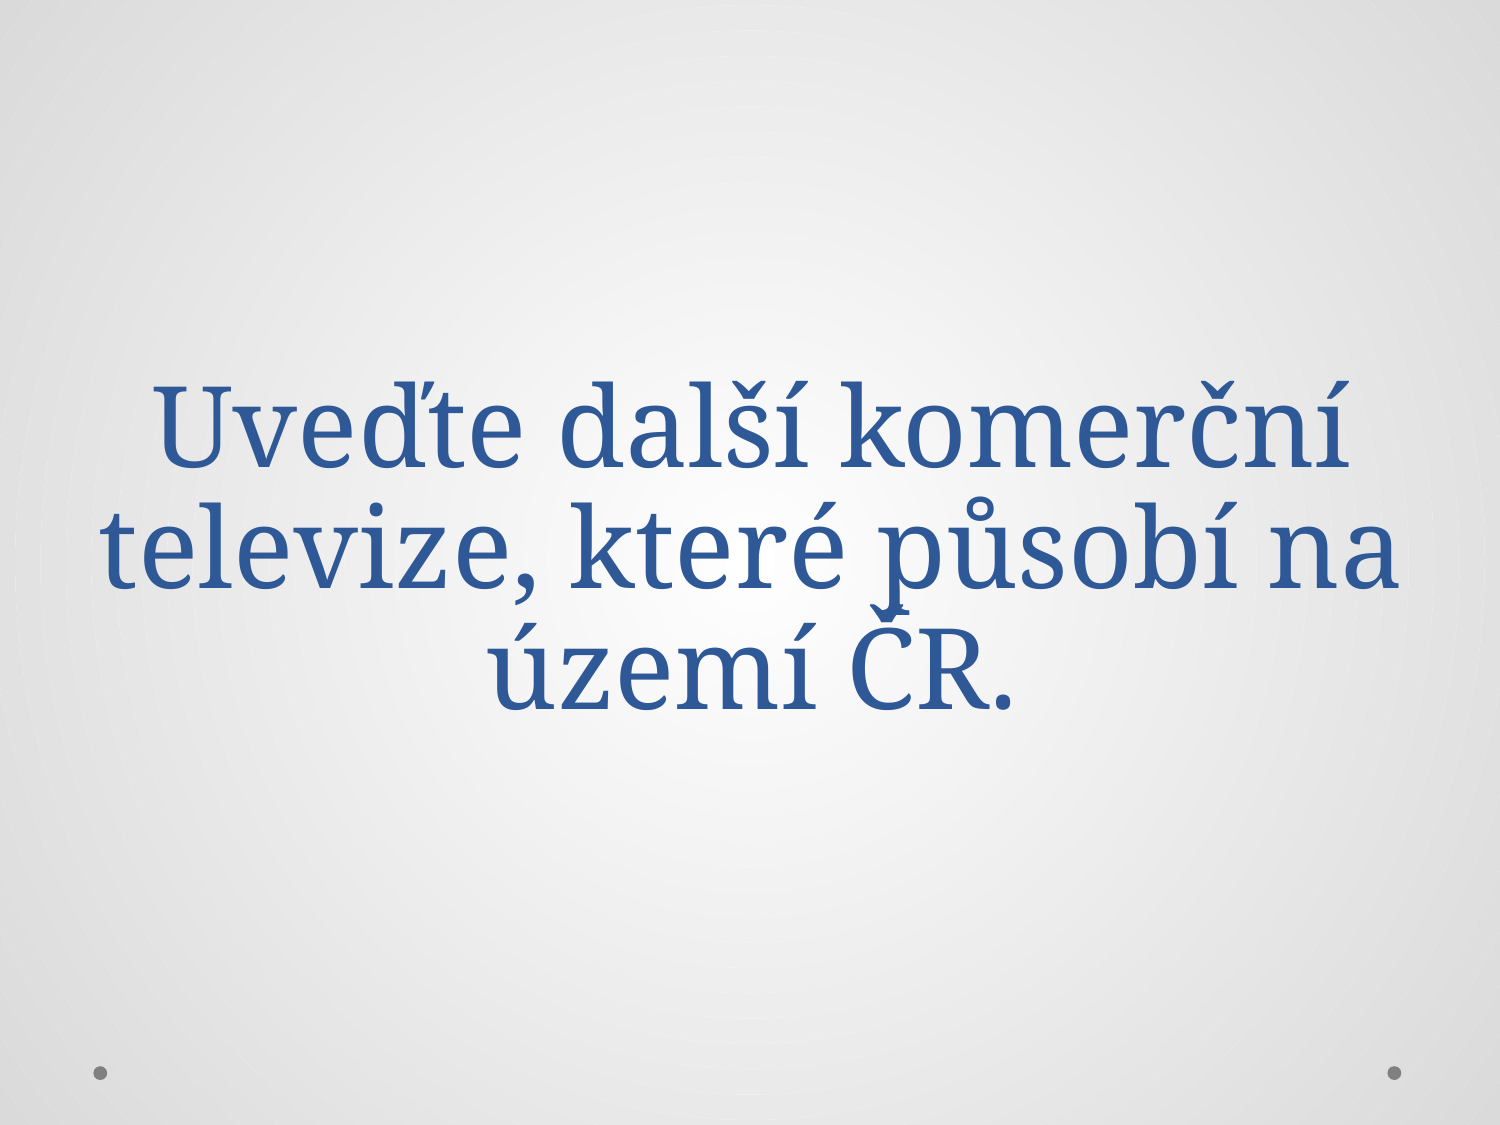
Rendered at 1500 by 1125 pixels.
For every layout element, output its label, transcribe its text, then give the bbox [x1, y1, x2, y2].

title Uveďte další komerční televize, které působí na území ČR. [76, 0, 1427, 740]
